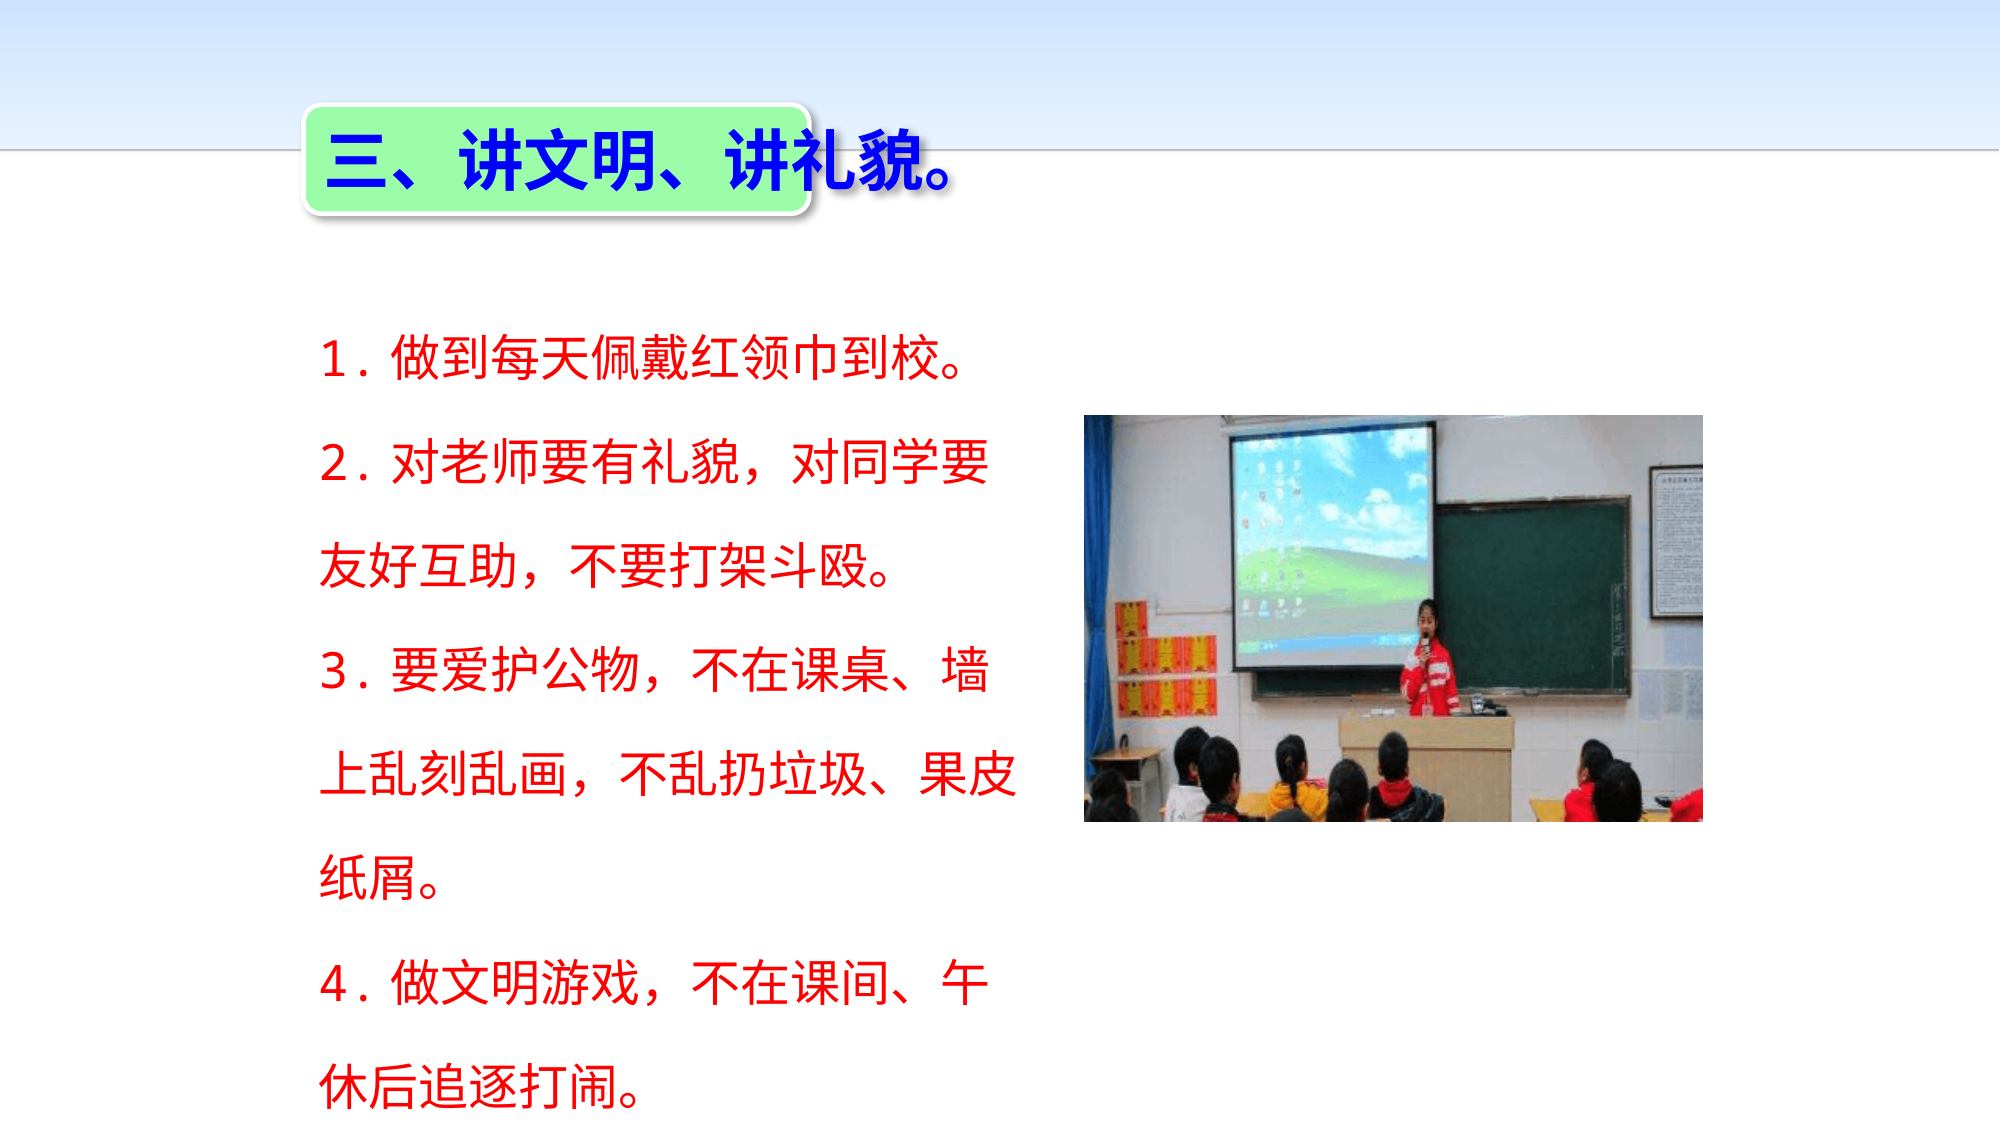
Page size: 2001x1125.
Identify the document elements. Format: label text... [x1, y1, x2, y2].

text_box 三、讲文明、讲礼貌。 [303, 104, 810, 214]
picture [1084, 415, 1703, 823]
text_box 1.做到每天佩戴红领巾到校。 2.对老师要有礼貌，对同学要友好互助，不要打架斗殴。 3.要爱护公物，不在课桌、墙上乱刻乱画，不乱扔垃圾、果皮纸屑。 4.做文明游戏，不在课间、午休后追逐打闹。 [303, 274, 1045, 1123]
